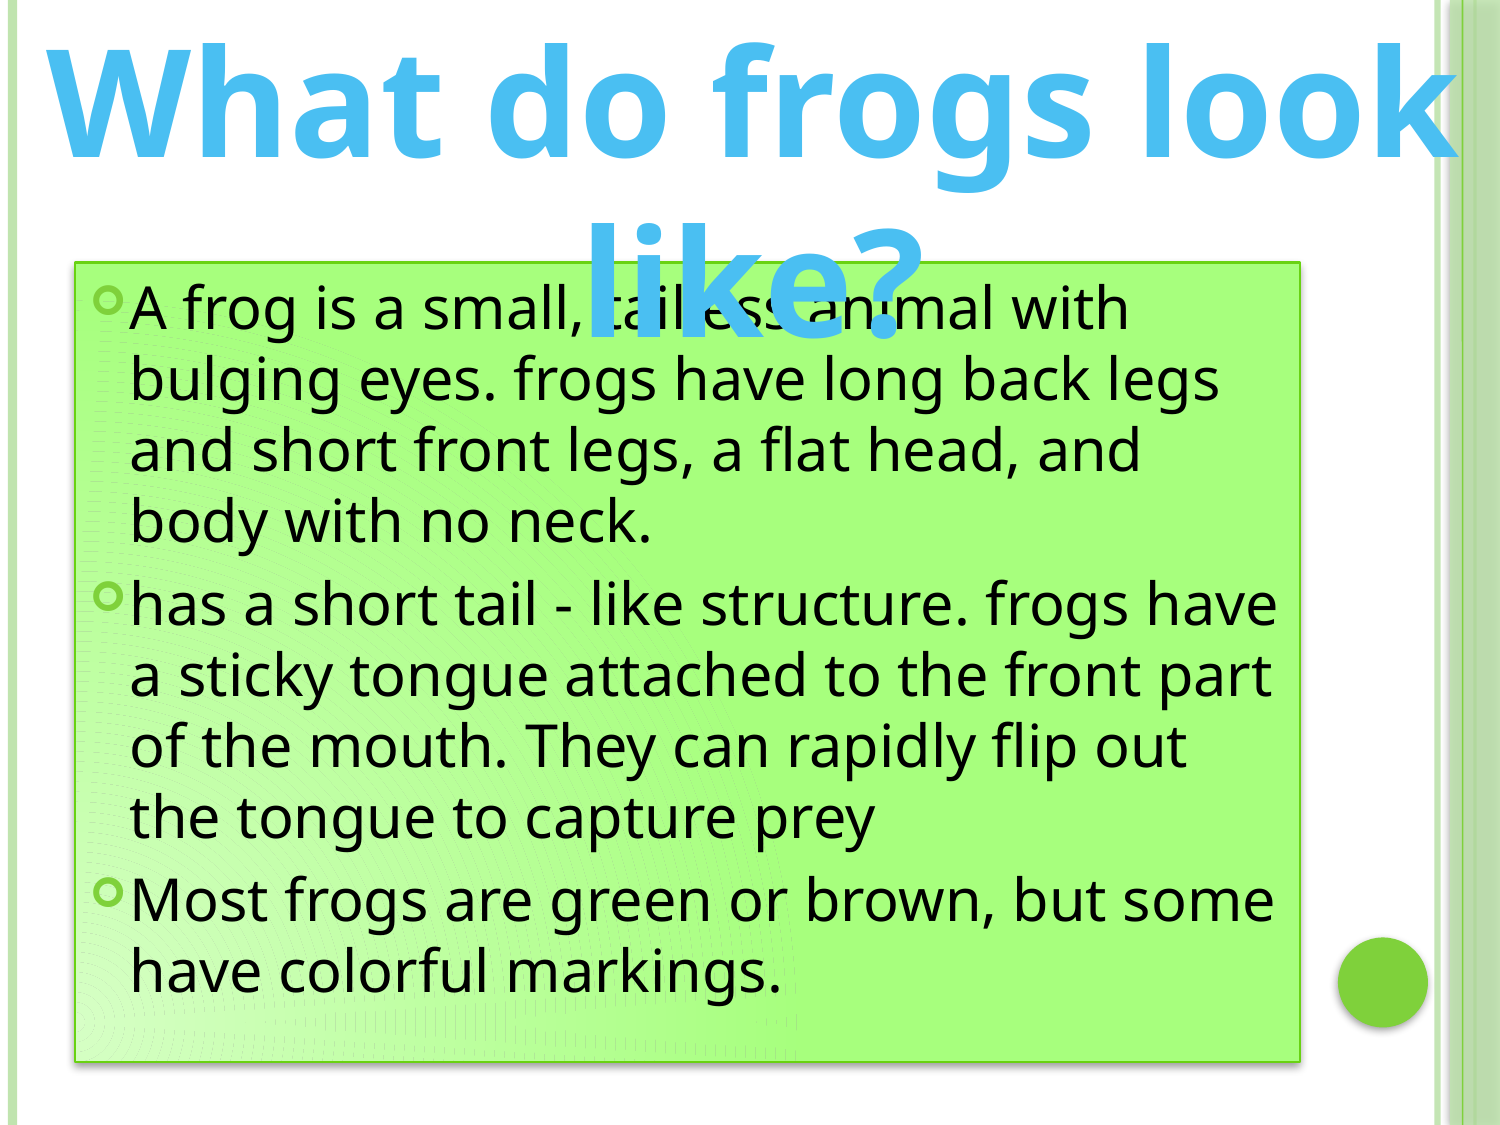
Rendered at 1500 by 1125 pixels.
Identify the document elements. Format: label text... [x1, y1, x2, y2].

text_box What do frogs look like? [0, 0, 1500, 555]
list A frog is a small, tailless animal with bulging eyes. frogs have long back legs and short front legs, a flat head, and body with no neck. has a short tail - like structure. frogs have a sticky tongue attached to the front part of the mouth. They can rapidly flip out the tongue to capture prey Most frogs are green or brown, but some have colorful markings. [74, 555, 1301, 1063]
